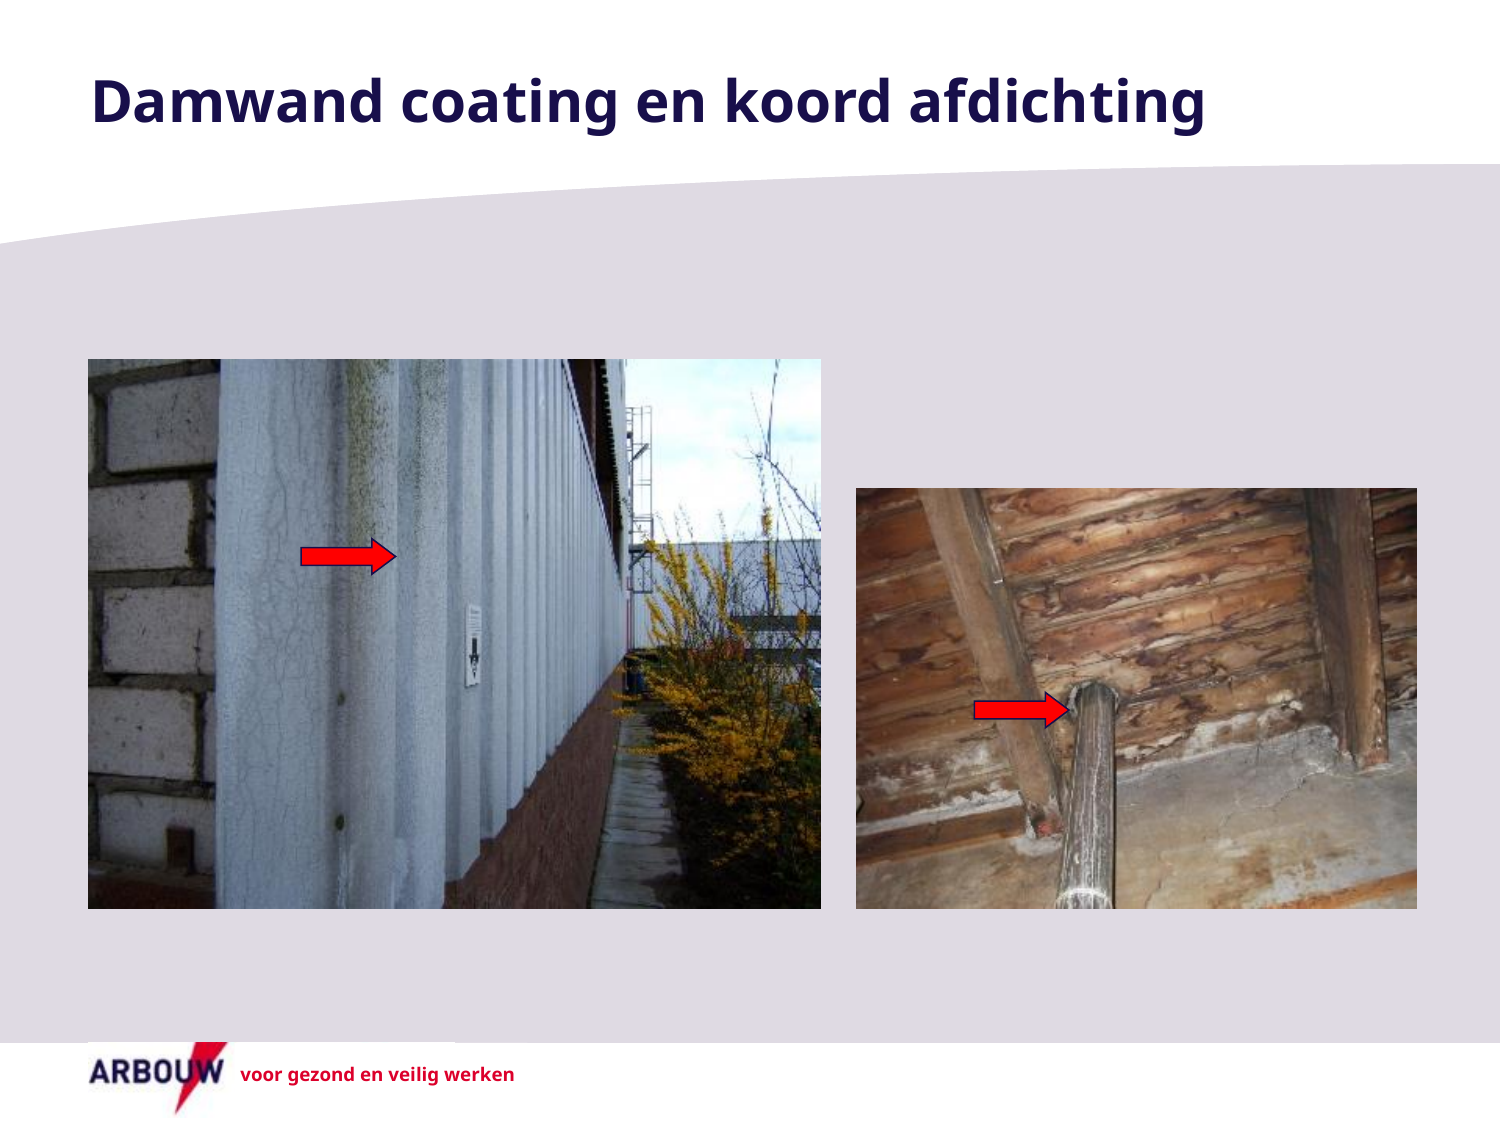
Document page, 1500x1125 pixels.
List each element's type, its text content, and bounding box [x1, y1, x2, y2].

picture [855, 488, 1418, 910]
title Damwand coating en koord afdichting [74, 11, 1430, 188]
picture [88, 1042, 234, 1118]
picture [88, 359, 821, 910]
